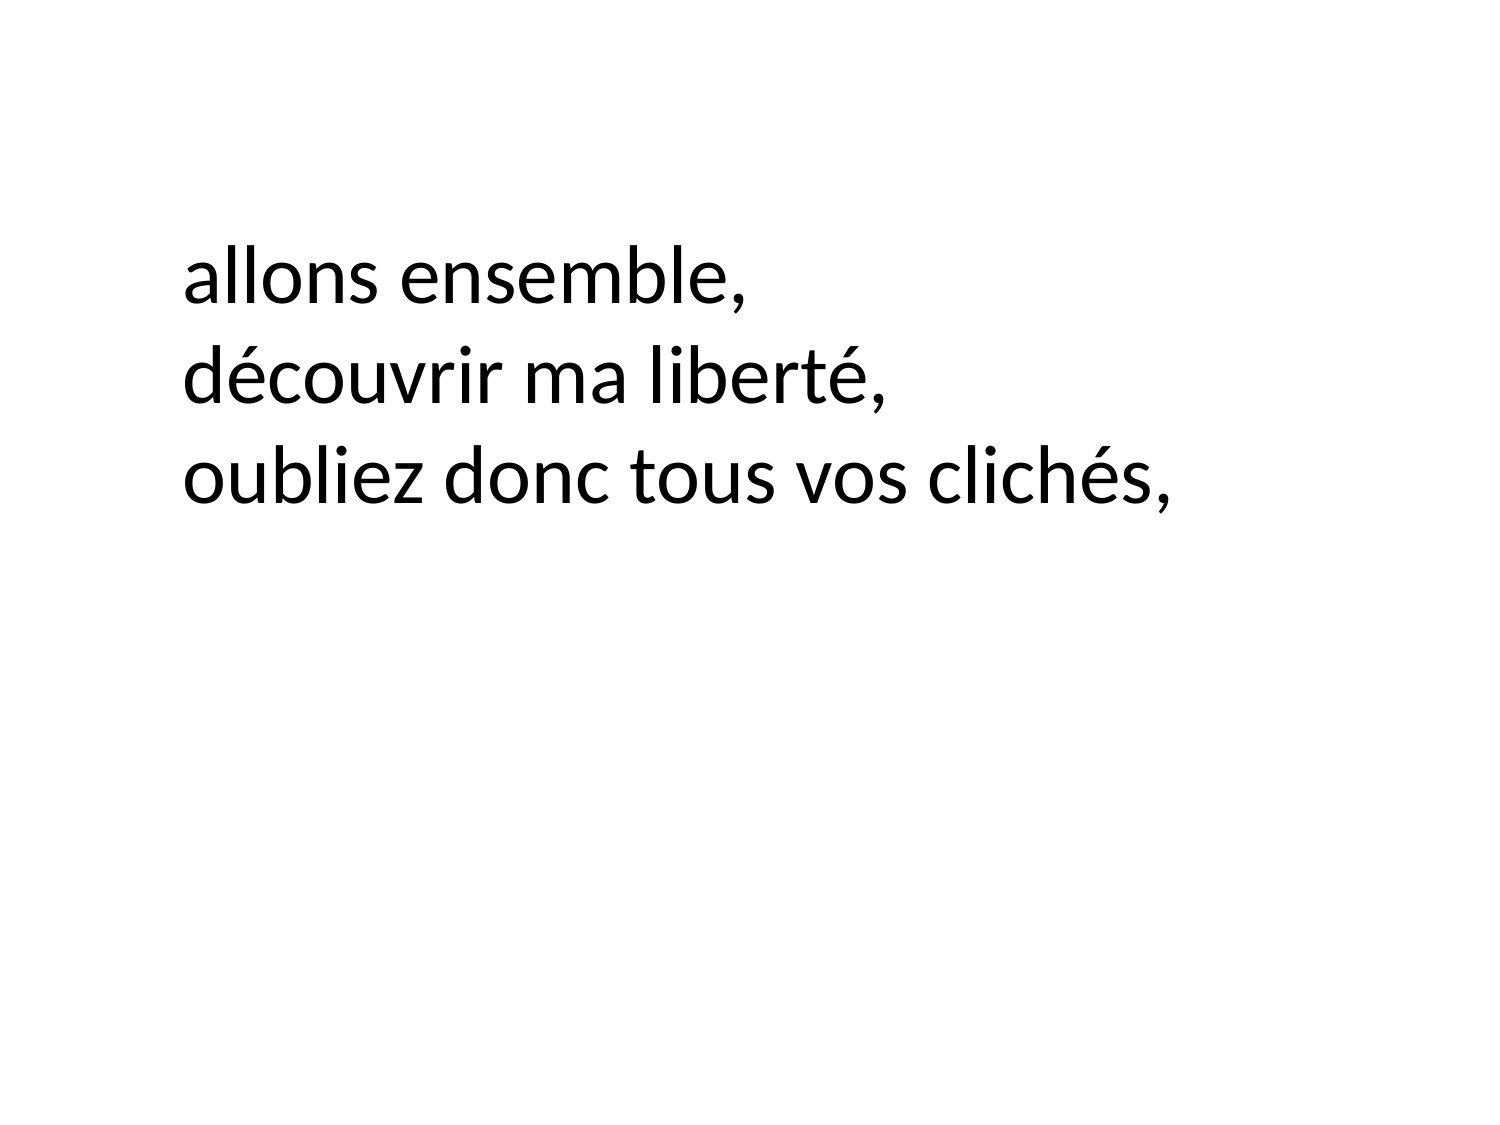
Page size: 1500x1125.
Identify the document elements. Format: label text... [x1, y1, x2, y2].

text_box allons ensemble, découvrir ma liberté, oubliez donc tous vos clichés, [167, 212, 1209, 573]
